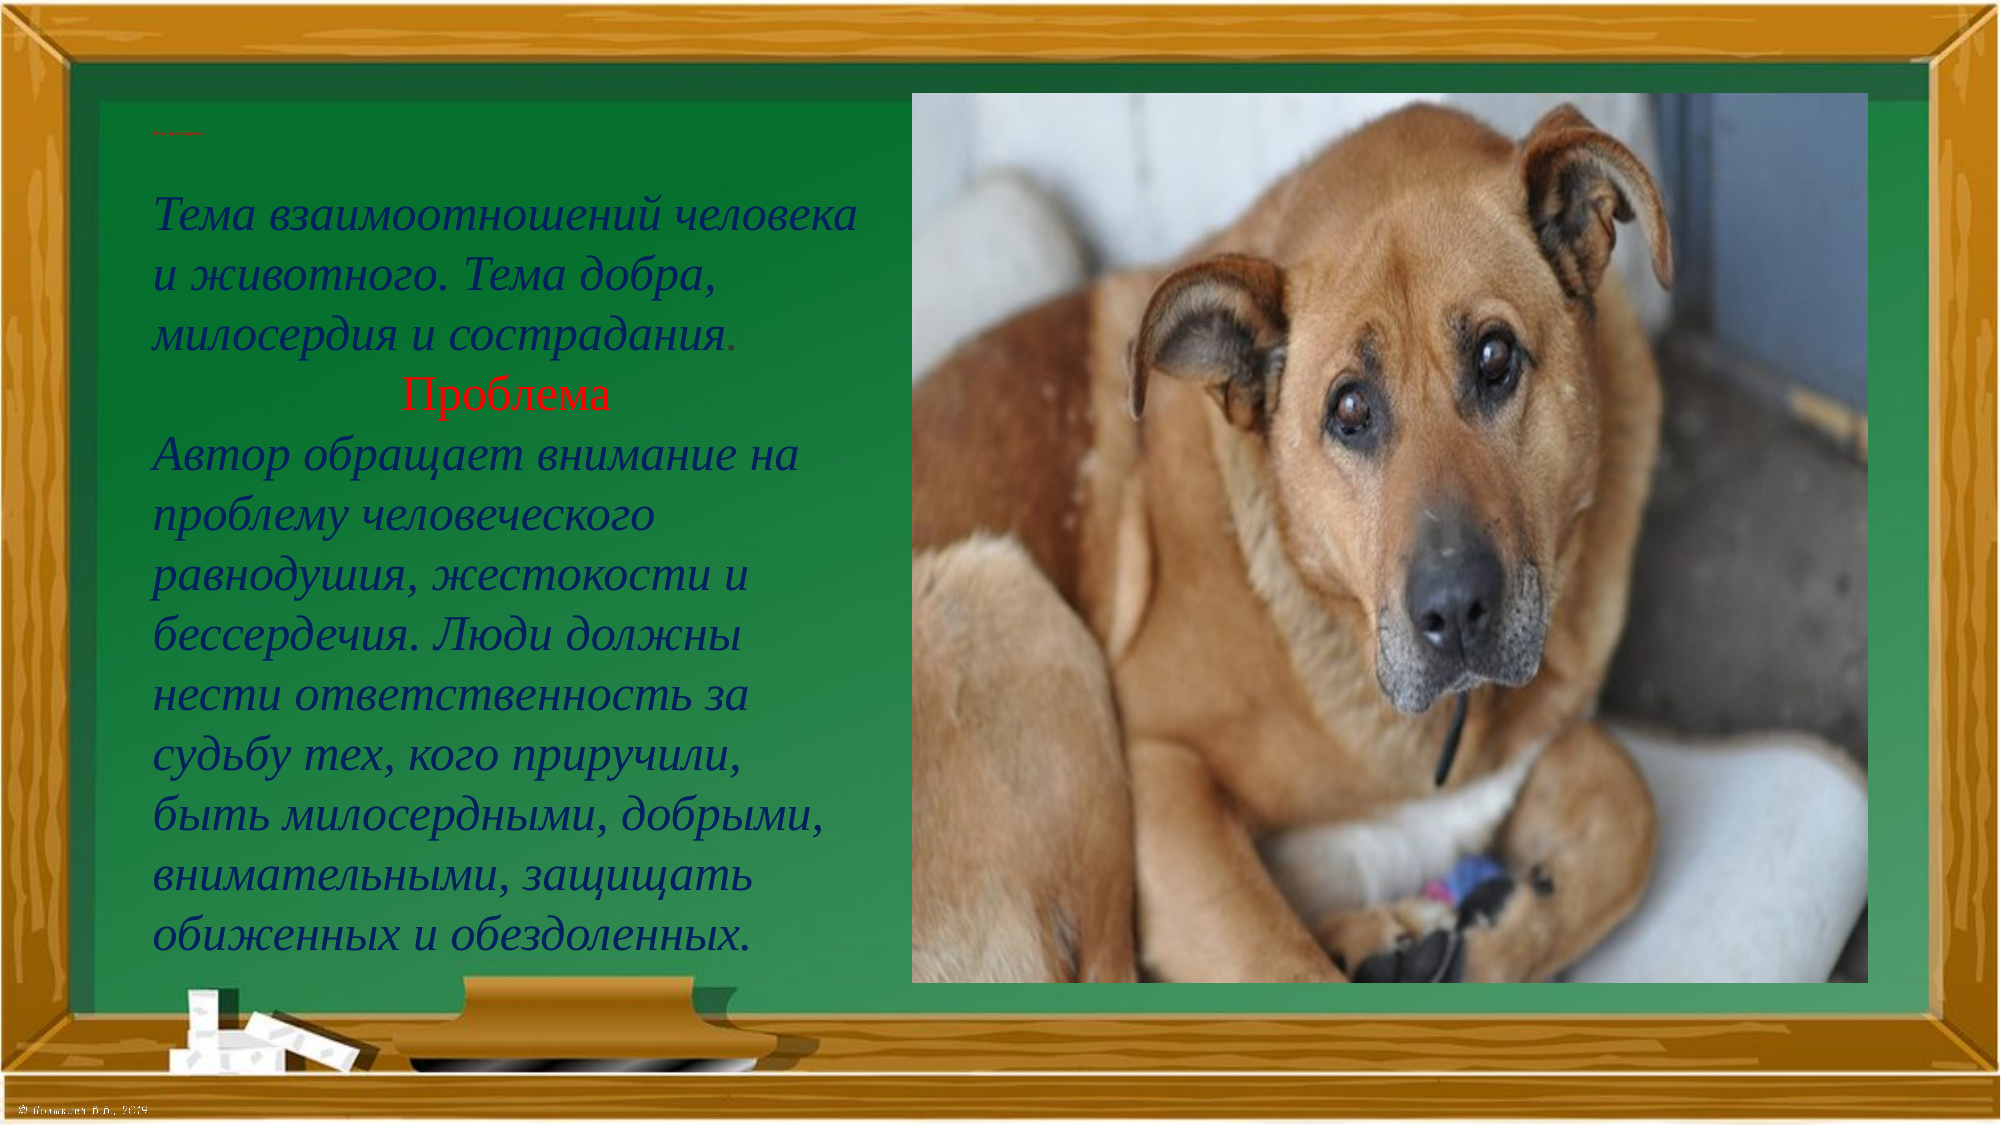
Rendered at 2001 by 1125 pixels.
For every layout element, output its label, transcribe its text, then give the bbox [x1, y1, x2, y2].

title Тема произведения [137, 75, 783, 144]
picture [0, 0, 2001, 1125]
list Тема взаимоотношений человека и животного. Тема добра, милосердия и сострадания. Проблема Автор обращает внимание на проблему человеческого равнодушия, жестокости и бессердечия. Люди должны нести ответственность за судьбу тех, кого приручили, быть милосердными, добрыми, внимательными, защищать обиженных и обездоленных. [137, 172, 876, 963]
